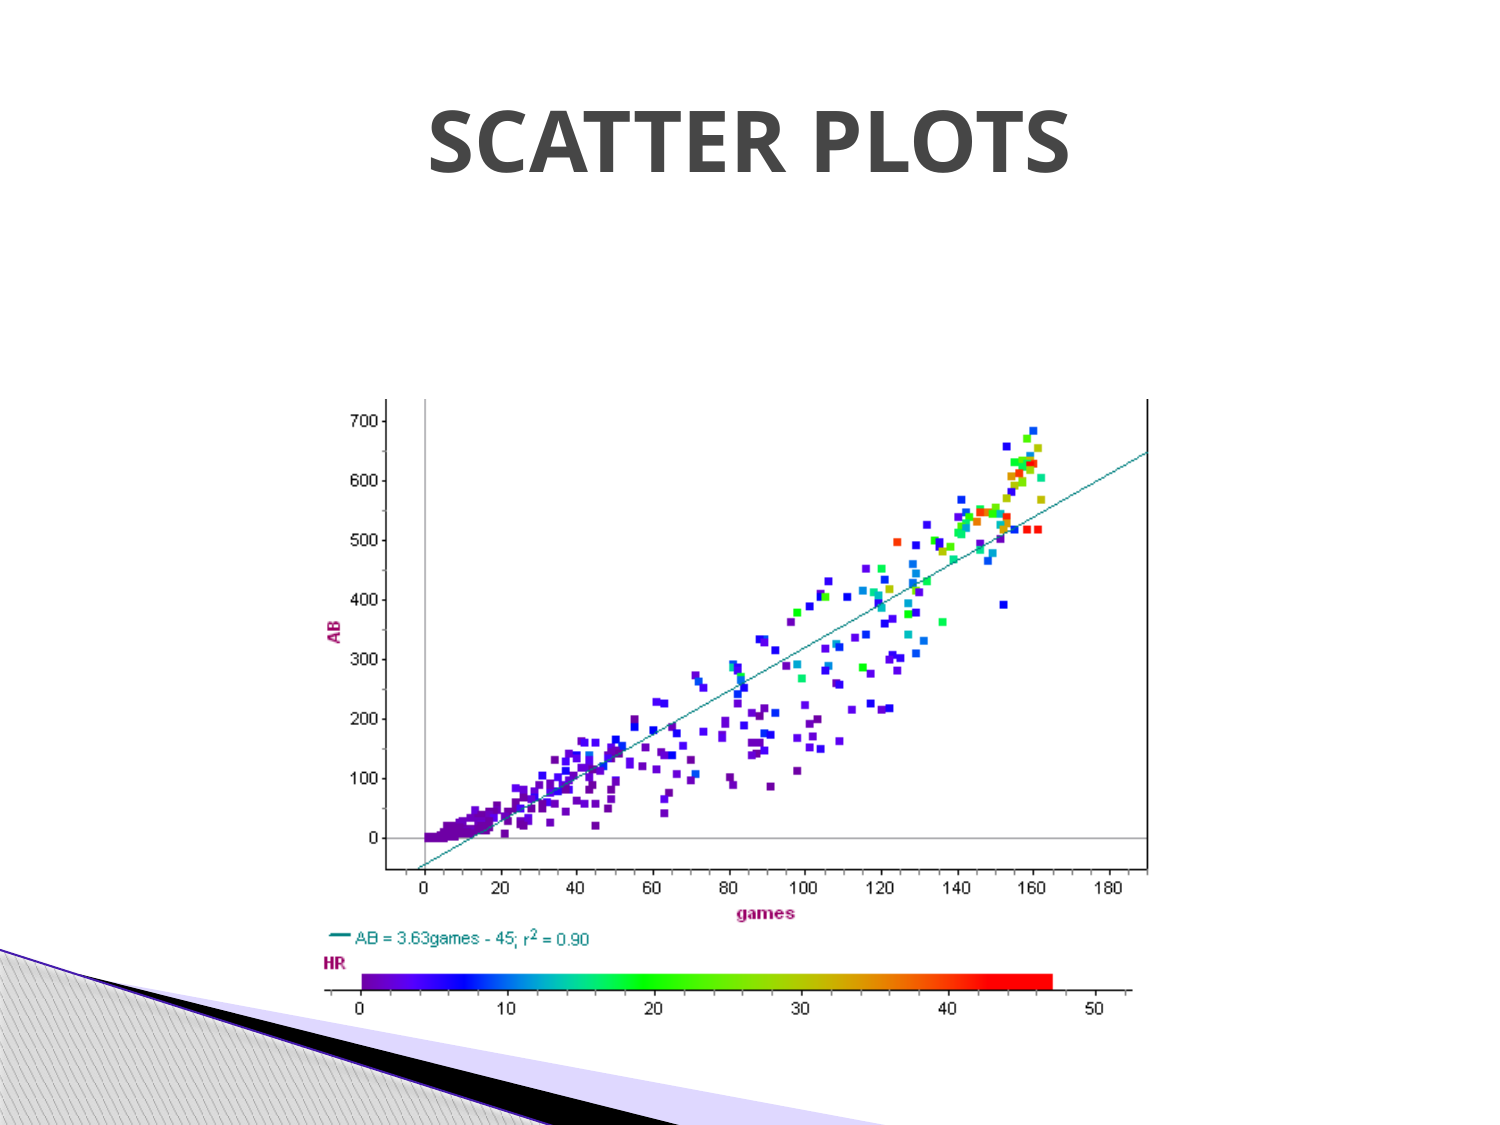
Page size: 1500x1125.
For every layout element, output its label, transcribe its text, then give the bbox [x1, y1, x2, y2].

picture [312, 399, 1162, 1018]
title SCATTER PLOTS [75, 45, 1425, 233]
